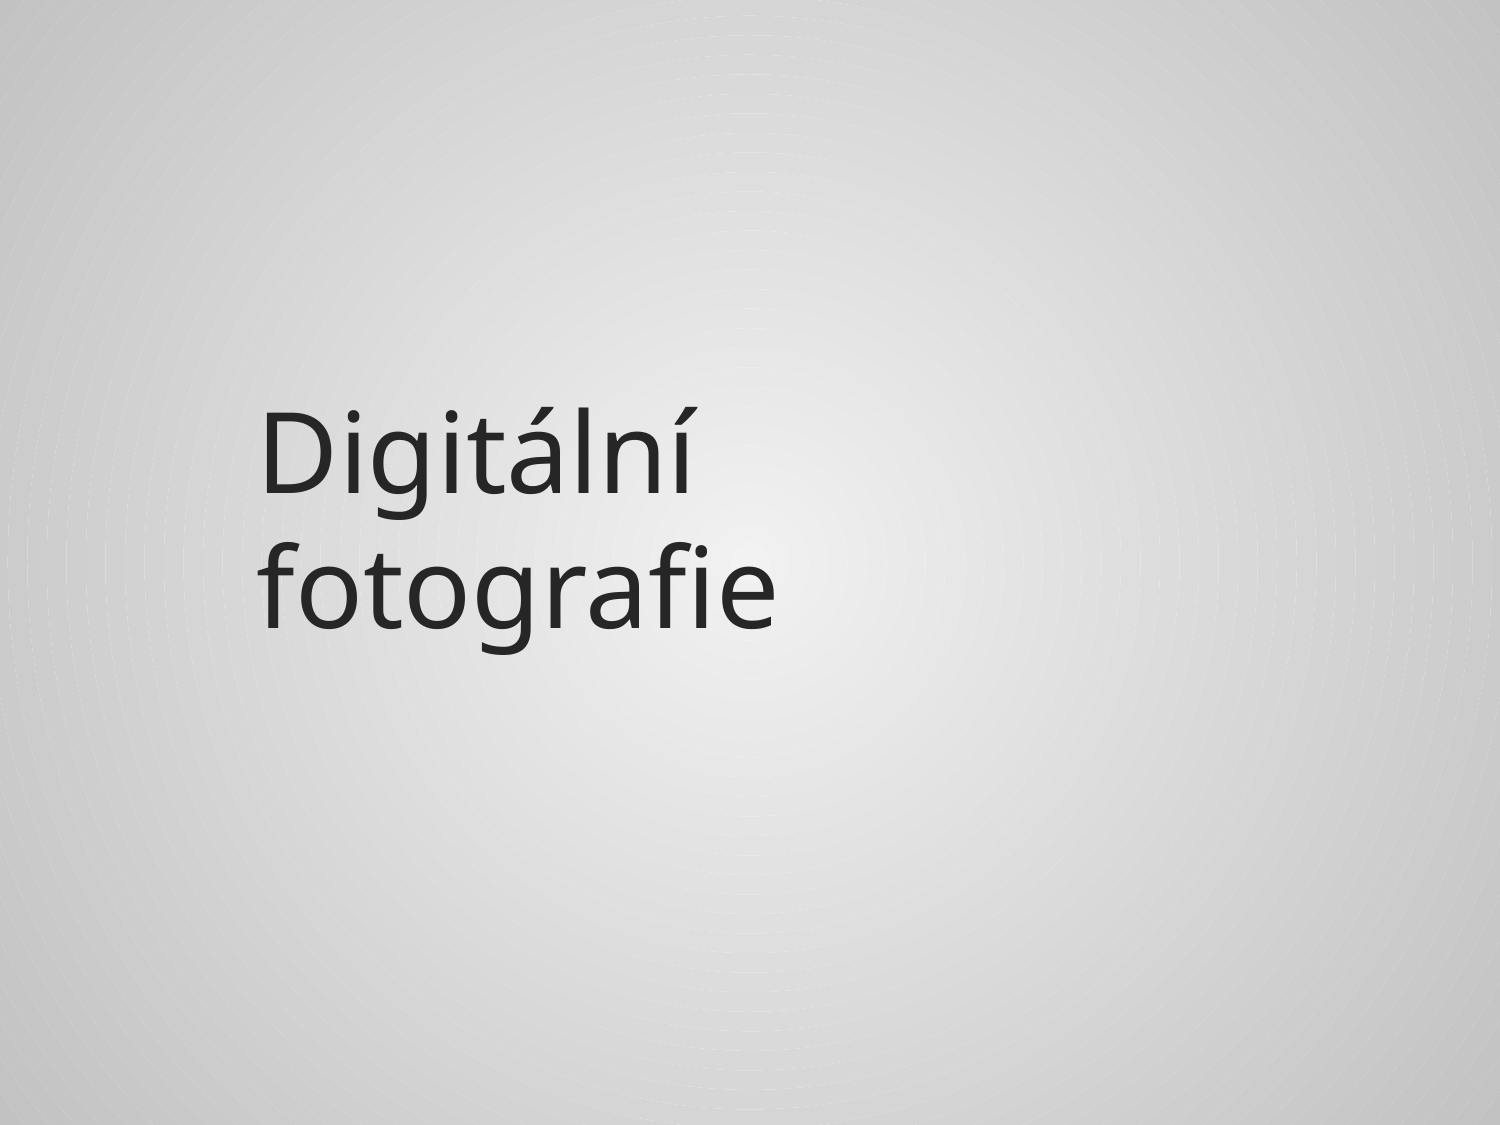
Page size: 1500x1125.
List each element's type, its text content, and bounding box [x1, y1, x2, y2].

text_box Digitální fotografie [242, 373, 1093, 659]
